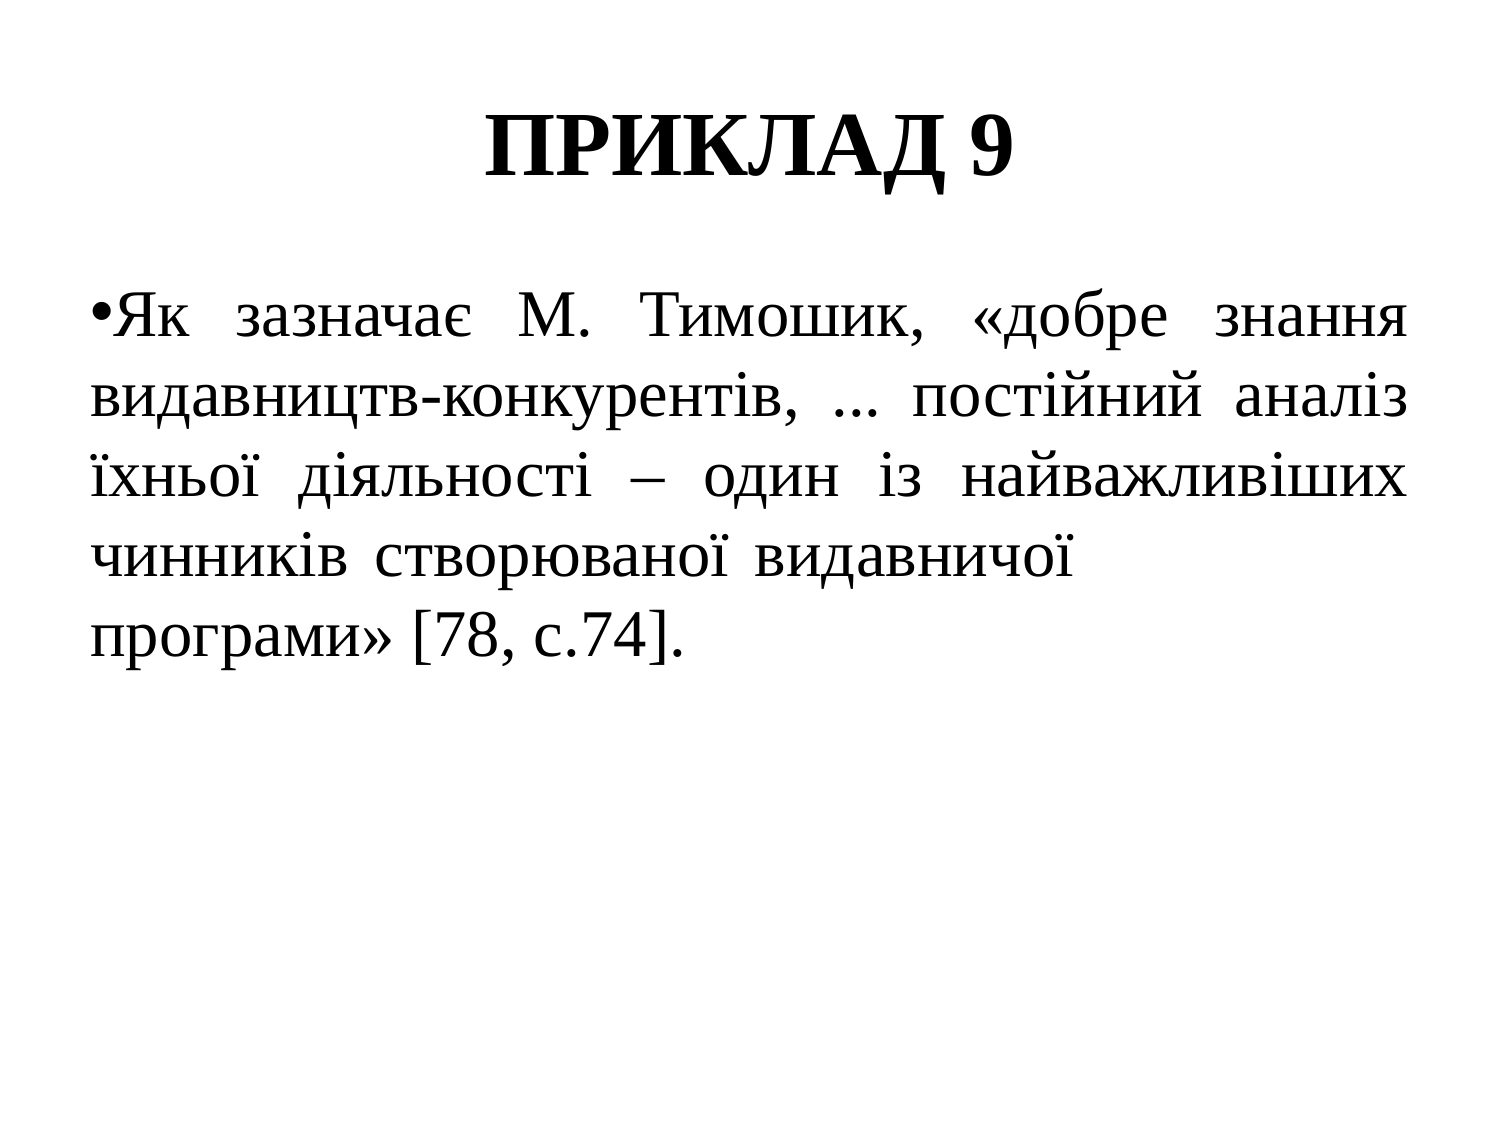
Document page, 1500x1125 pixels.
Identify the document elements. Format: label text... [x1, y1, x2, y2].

list Як зазначає М. Тимошик, «добре знання видавництв-конкурентів, ... постійний аналіз їхньої діяльності – один із найважливіших чинників створюваної видавничої програми» [78, с.74]. [75, 262, 1425, 1005]
title ПРИКЛАД 9 [75, 45, 1425, 233]
